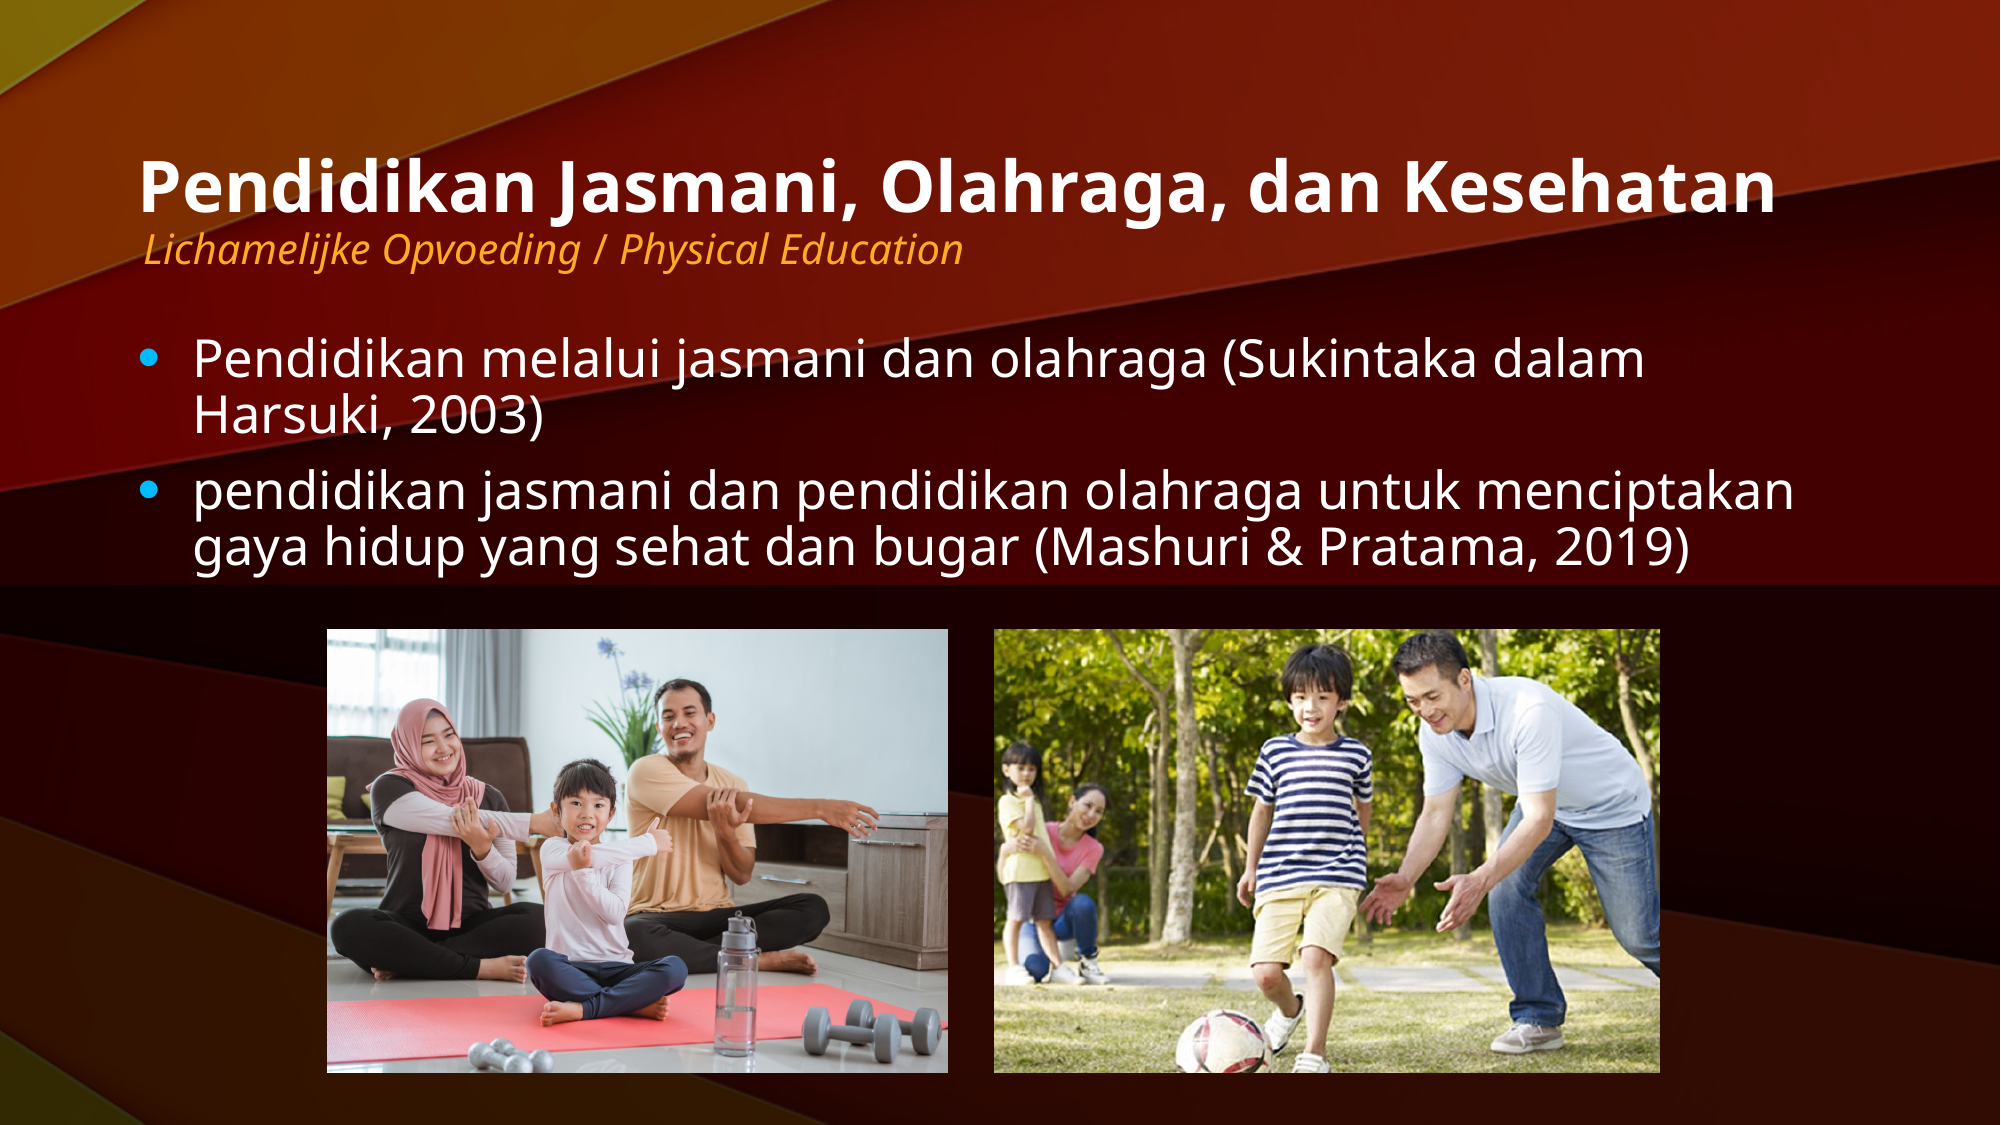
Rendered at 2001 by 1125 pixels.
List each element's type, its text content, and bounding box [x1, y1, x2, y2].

picture [0, 585, 2000, 1125]
title Pendidikan Jasmani, Olahraga, dan Kesehatan [137, 132, 1796, 229]
list Pendidikan melalui jasmani dan olahraga (Sukintaka dalam Harsuki, 2003) pendidikan jasmani dan pendidikan olahraga untuk menciptakan gaya hidup yang sehat dan bugar (Mashuri & Pratama, 2019) [137, 332, 1863, 581]
picture [0, 0, 2000, 584]
list Lichamelijke Opvoeding / Physical Education [137, 228, 1471, 284]
